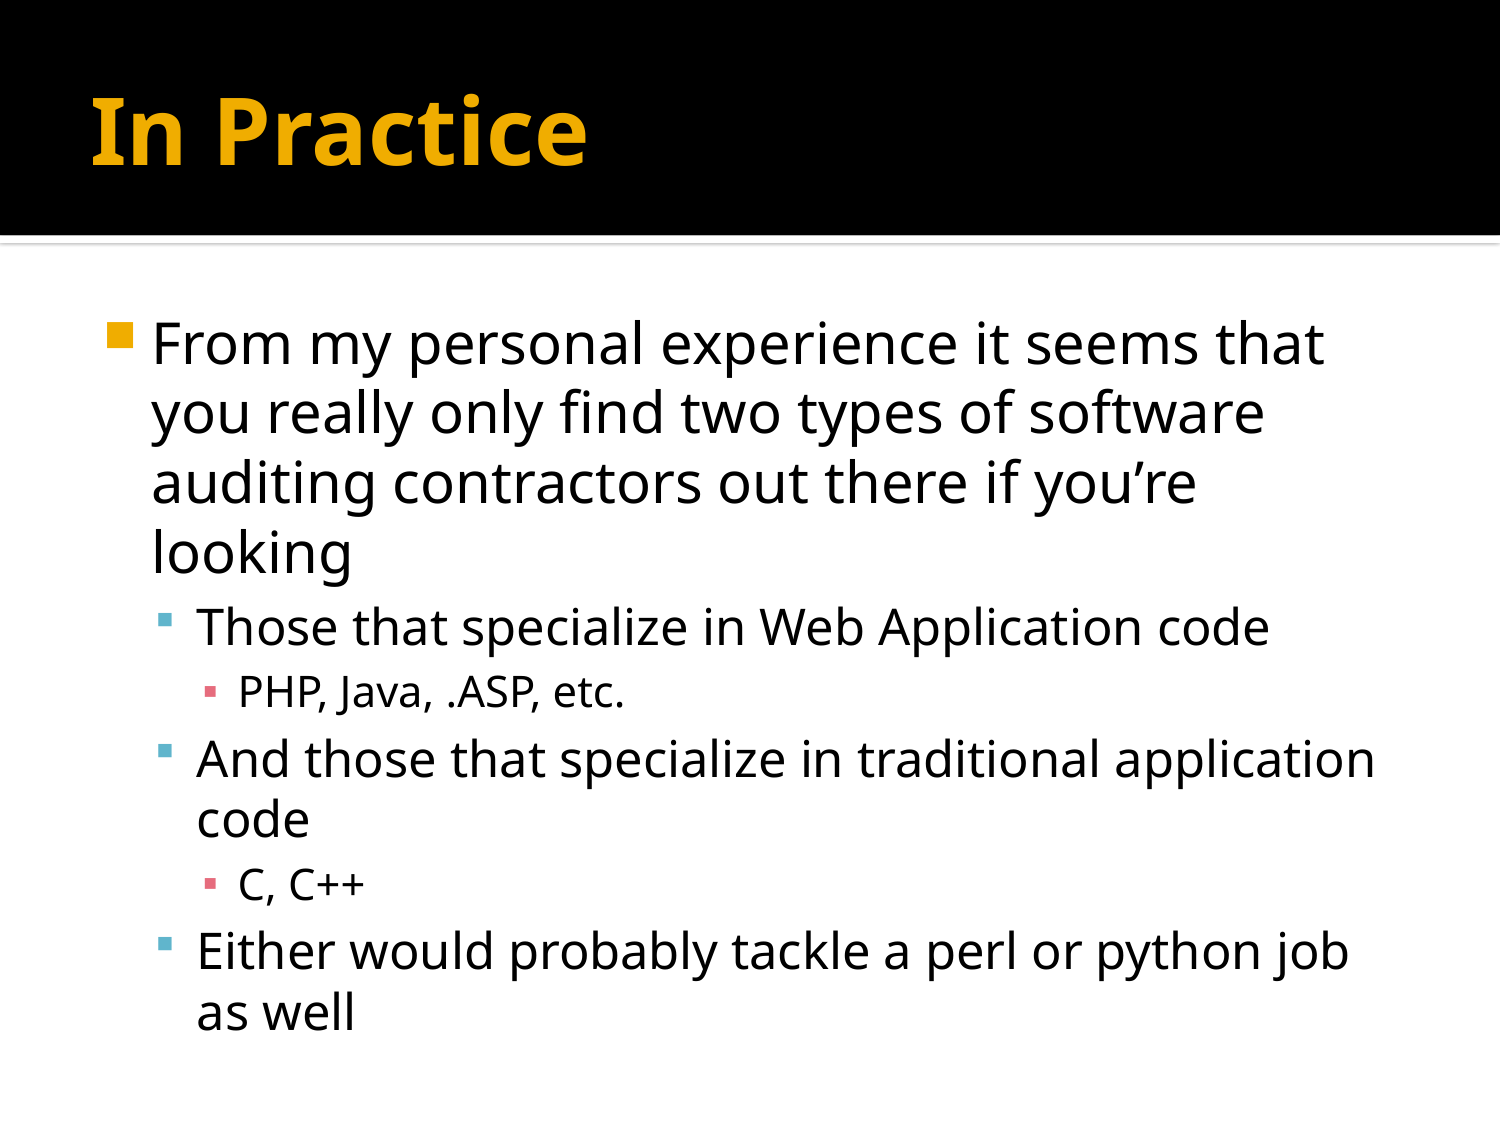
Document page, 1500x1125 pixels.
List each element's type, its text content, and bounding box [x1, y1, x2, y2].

list From my personal experience it seems that you really only find two types of software auditing contractors out there if you’re looking Those that specialize in Web Application code PHP, Java, .ASP, etc. And those that specialize in traditional application code C, C++ Either would probably tackle a perl or python job as well [75, 291, 1425, 1050]
title In Practice [75, 25, 1425, 231]
